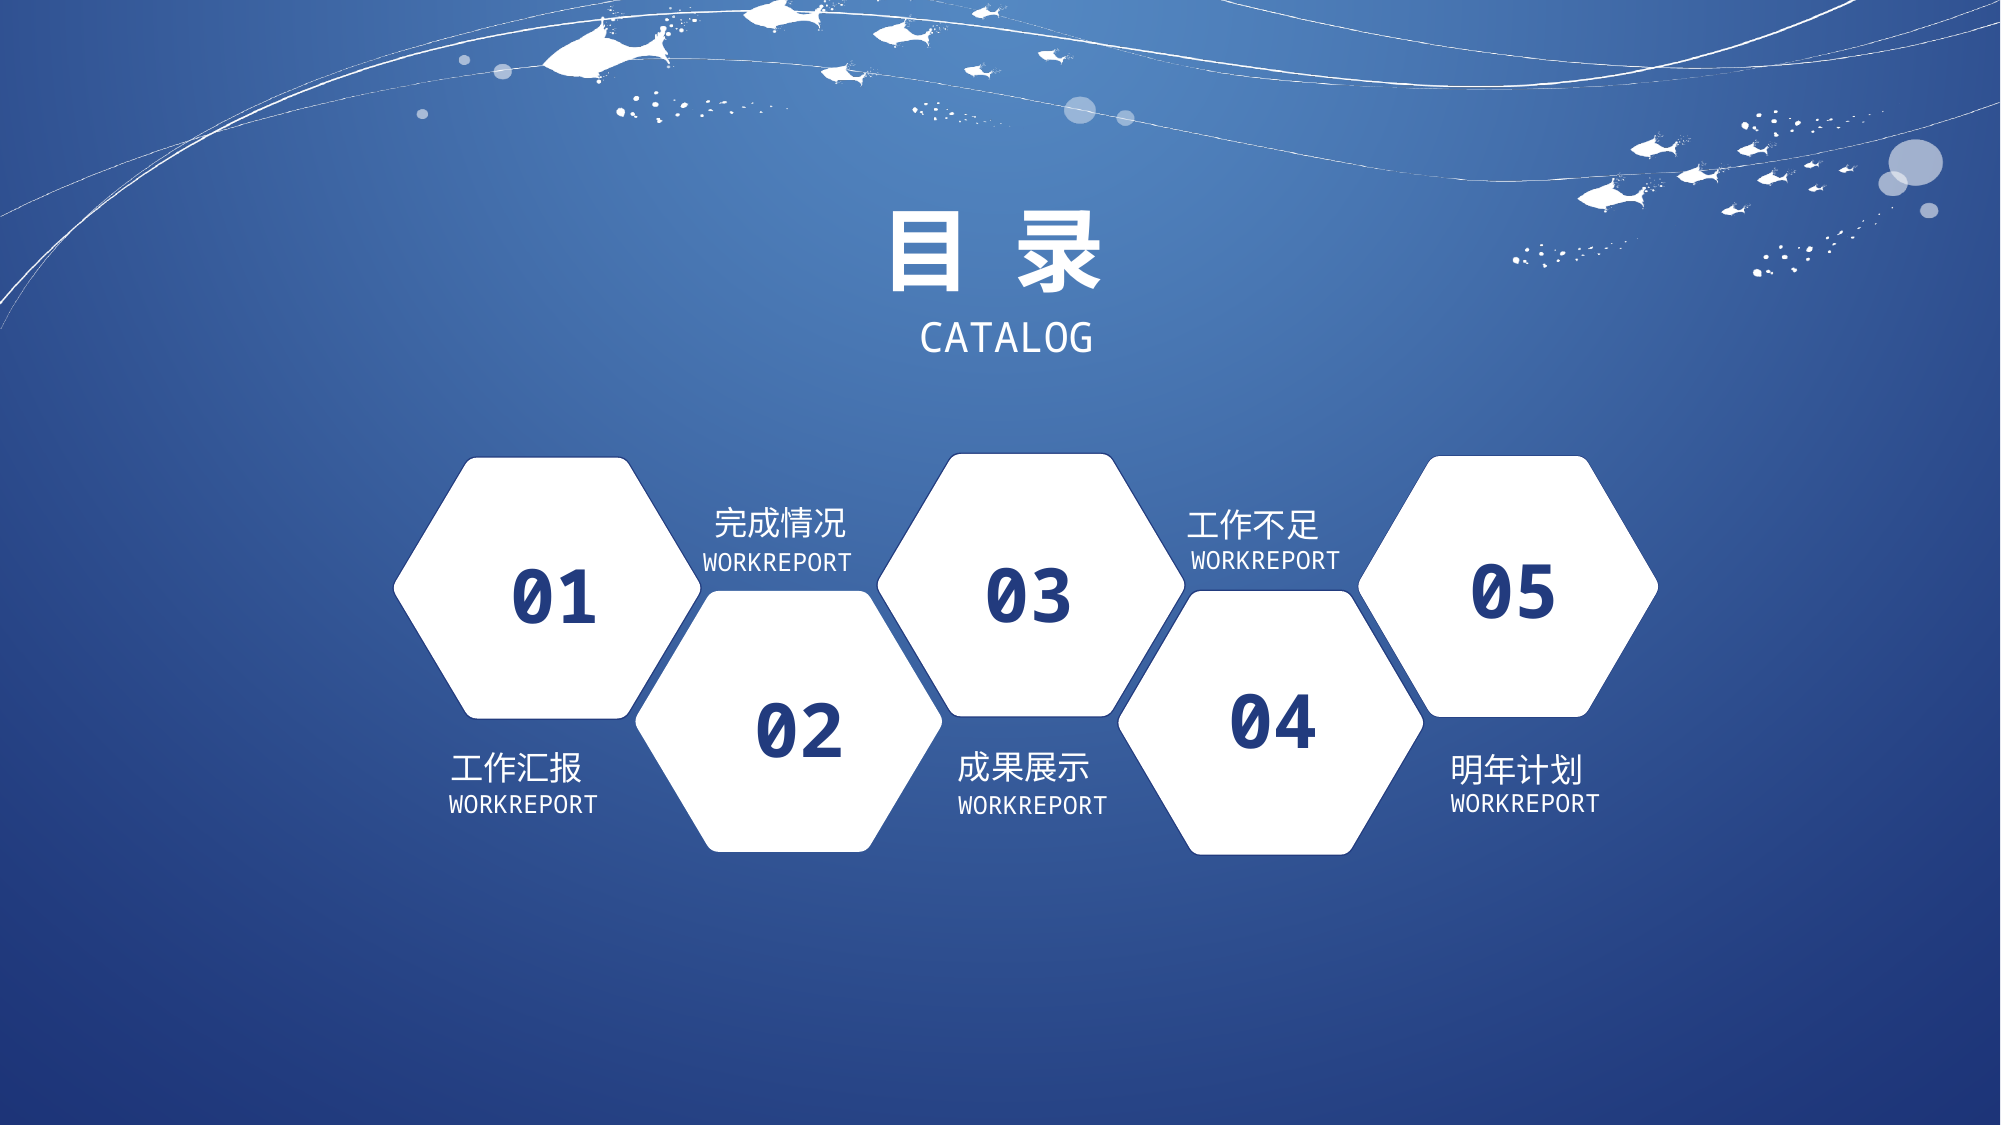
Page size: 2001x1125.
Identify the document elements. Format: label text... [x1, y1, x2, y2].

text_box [943, 738, 1169, 828]
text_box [1435, 741, 1659, 826]
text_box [687, 495, 942, 585]
picture [0, 0, 2001, 1125]
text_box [433, 739, 670, 827]
text_box CATALOG [893, 329, 1119, 367]
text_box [1356, 455, 1660, 718]
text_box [1171, 496, 1356, 583]
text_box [634, 590, 943, 852]
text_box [391, 456, 703, 720]
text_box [875, 452, 1187, 718]
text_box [1116, 589, 1426, 856]
